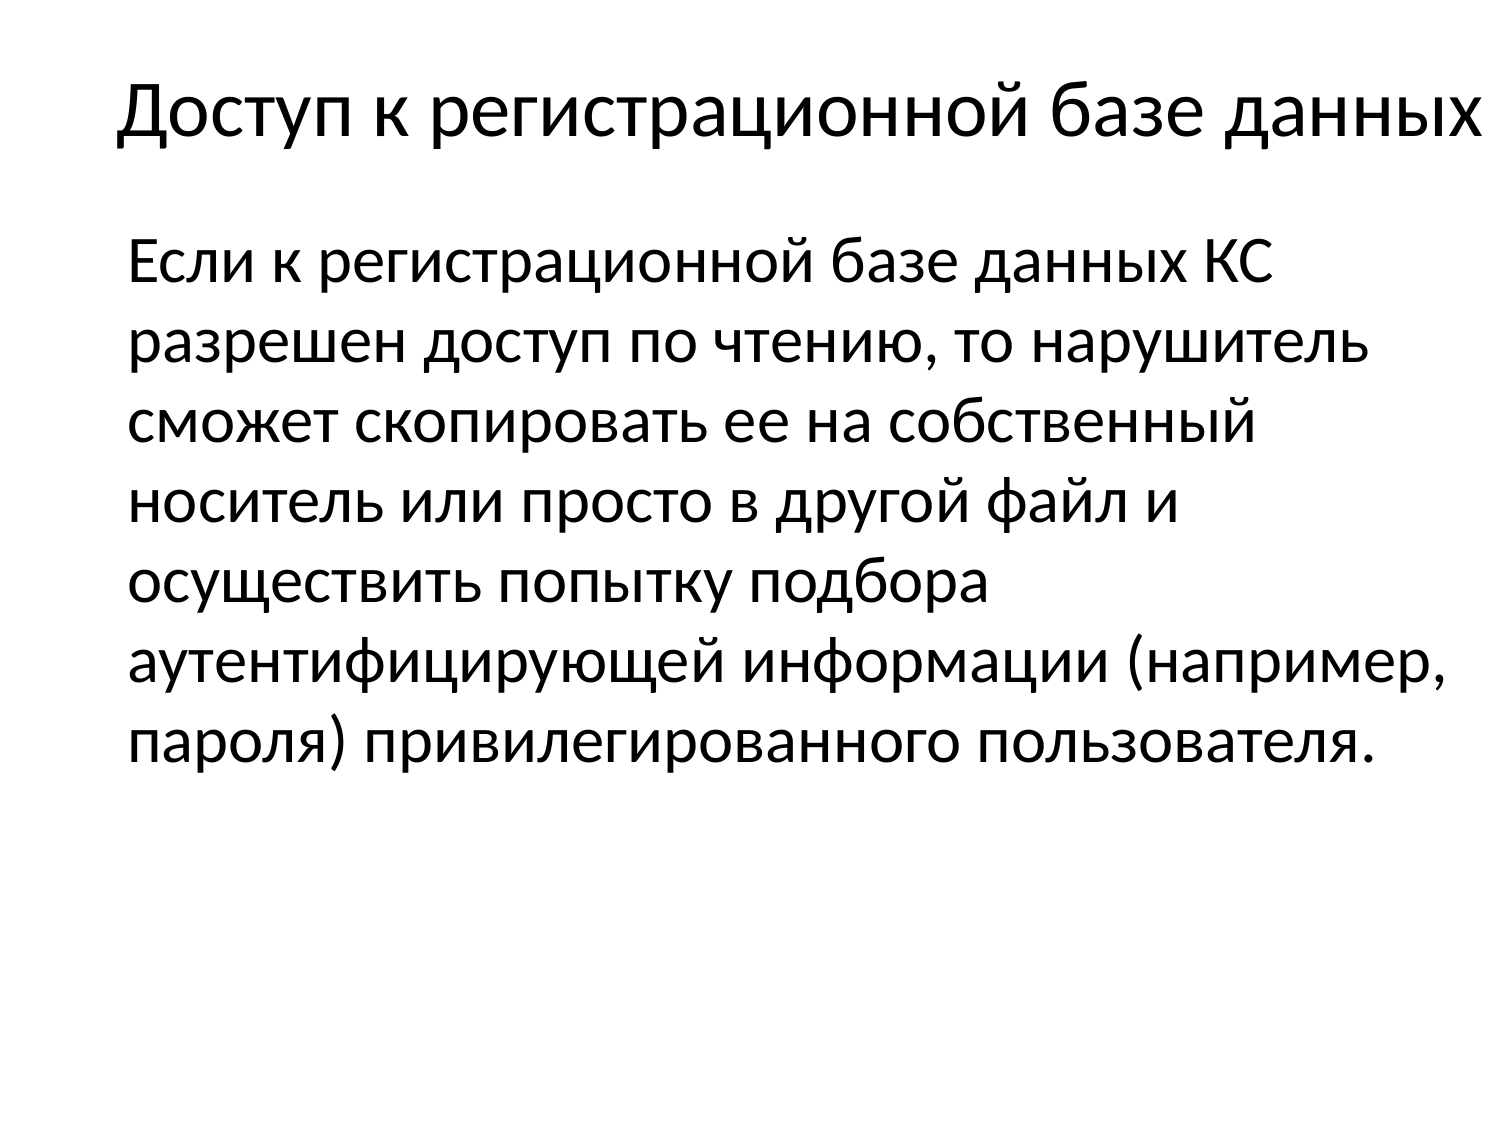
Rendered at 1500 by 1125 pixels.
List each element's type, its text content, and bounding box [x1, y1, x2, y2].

list Если к регистрационной базе данных КС разрешен доступ по чтению, то нарушитель сможет скопировать ее на собственный носитель или просто в другой файл и осуществить попытку подбора аутентифицирующей информации (например, пароля) привилегированного пользователя. [112, 208, 1500, 1125]
title Доступ к регистрационной базе данных [100, 0, 1500, 208]
